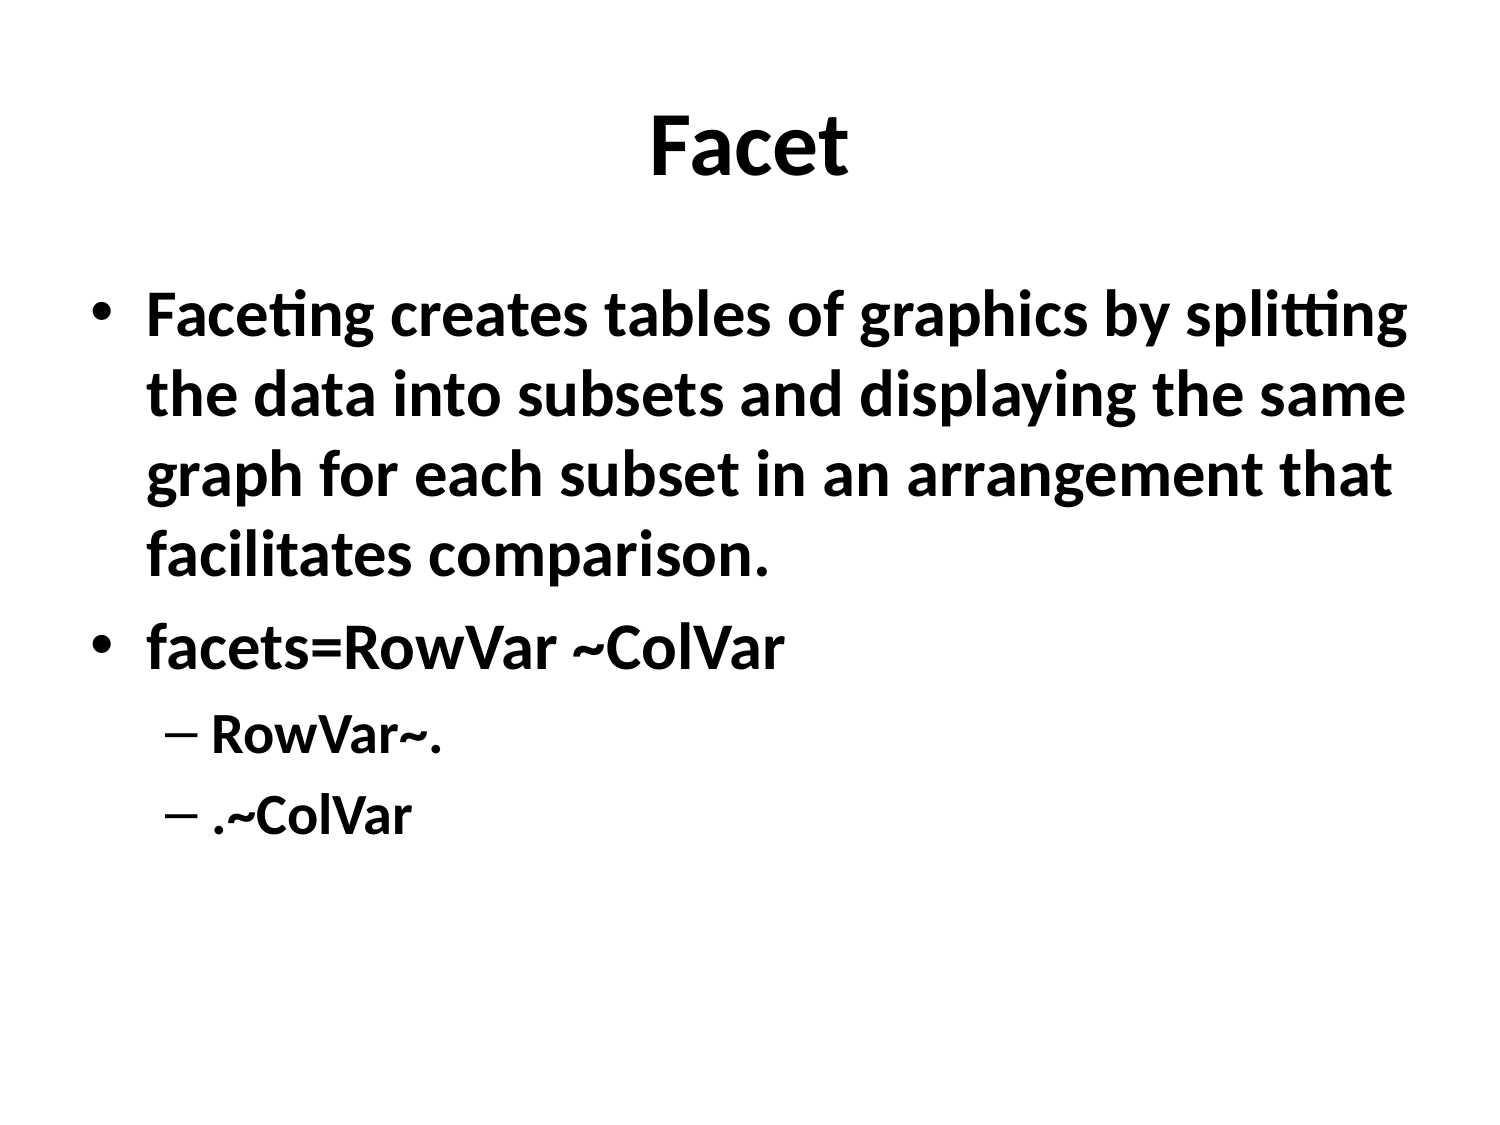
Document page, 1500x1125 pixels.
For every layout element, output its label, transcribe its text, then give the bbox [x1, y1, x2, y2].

list Faceting creates tables of graphics by splitting the data into subsets and displaying the same graph for each subset in an arrangement that facilitates comparison. facets=RowVar ~ColVar RowVar~. .~ColVar [75, 262, 1425, 1005]
title Facet [75, 45, 1425, 233]
